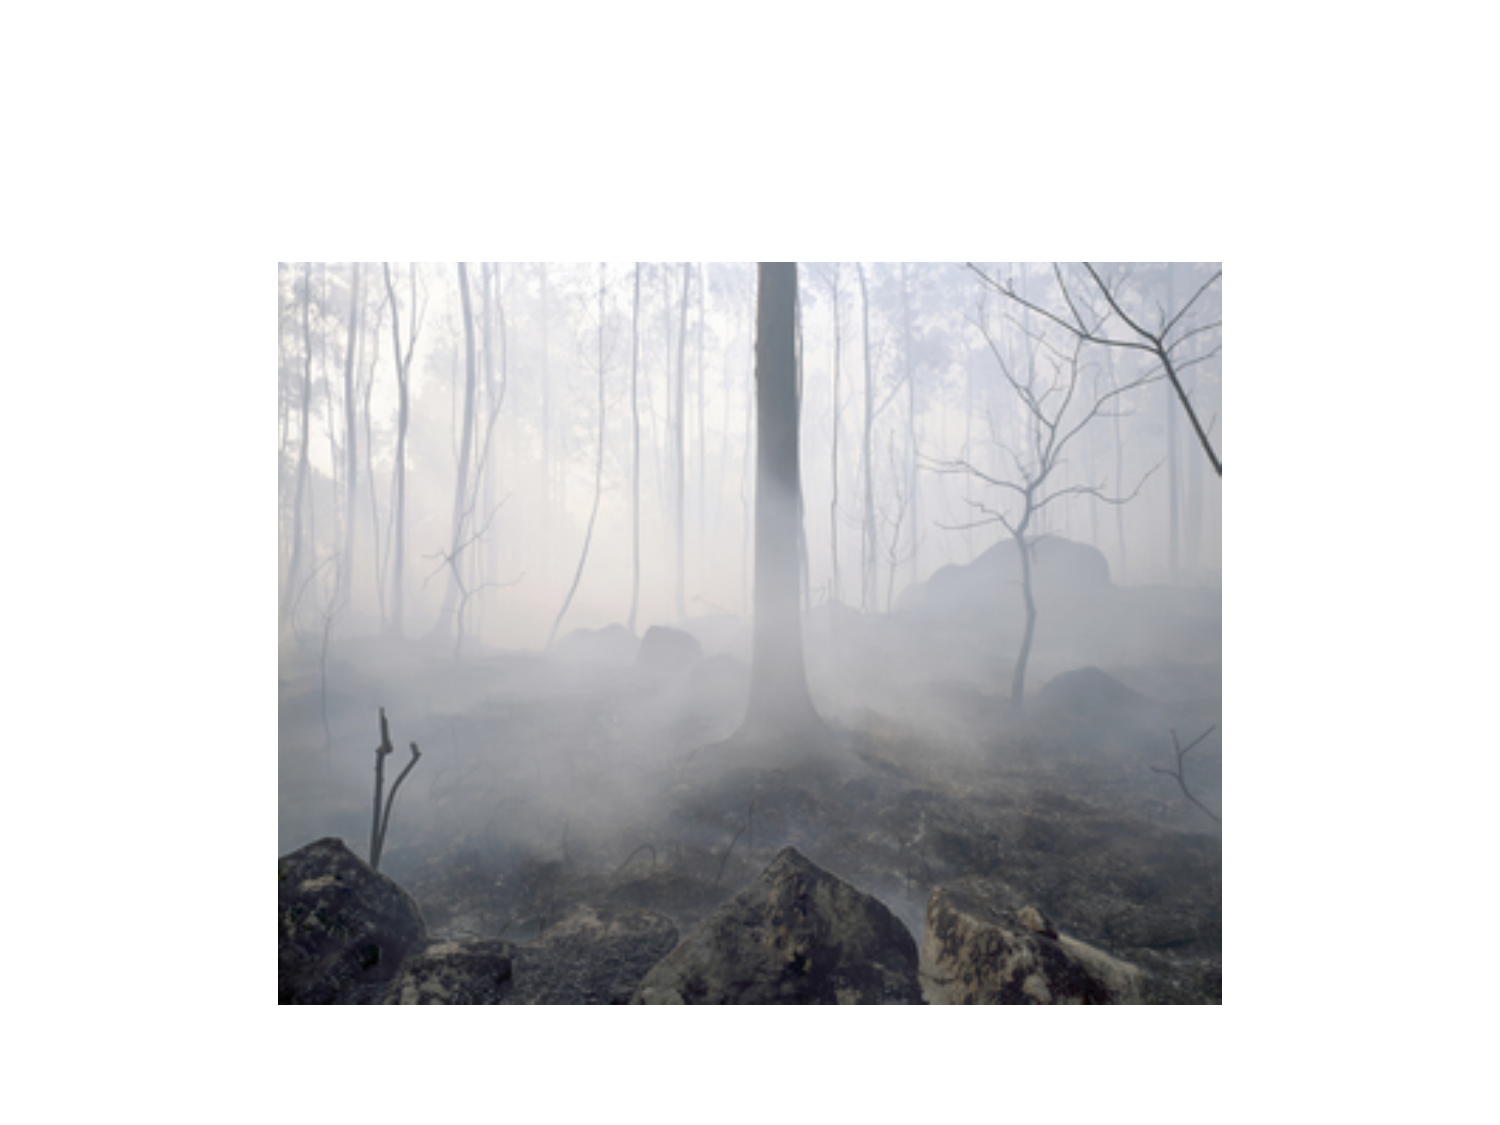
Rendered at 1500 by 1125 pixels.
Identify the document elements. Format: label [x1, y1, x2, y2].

list [74, 262, 1426, 1006]
